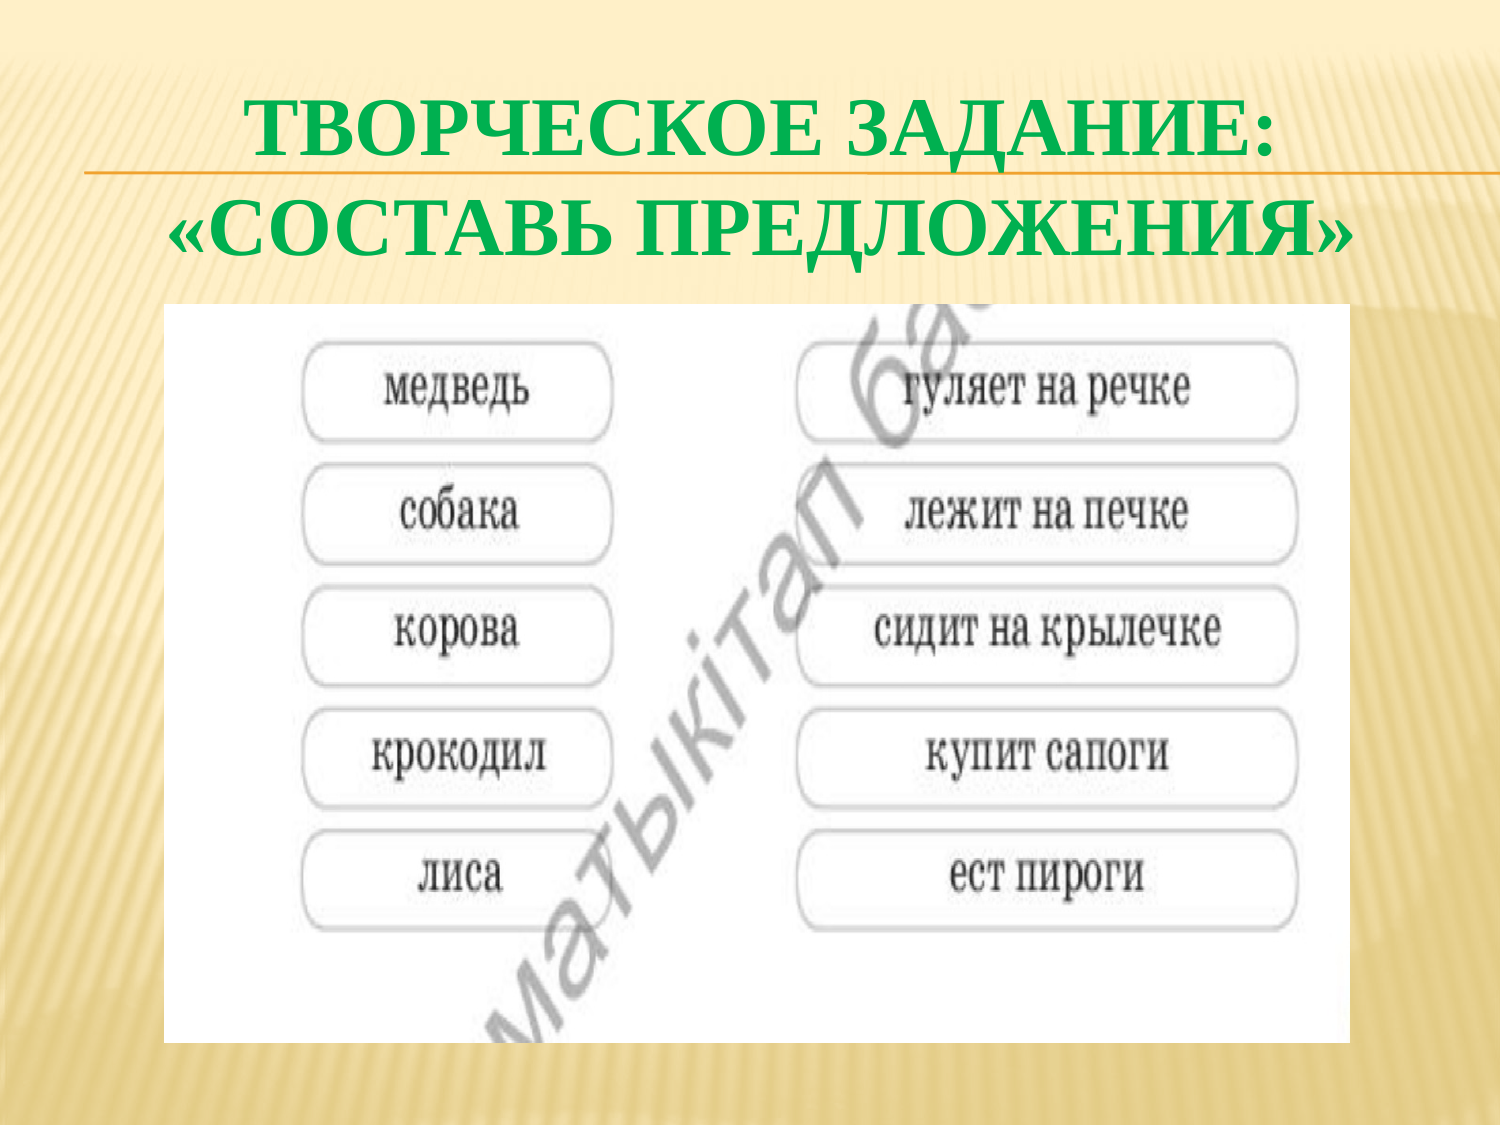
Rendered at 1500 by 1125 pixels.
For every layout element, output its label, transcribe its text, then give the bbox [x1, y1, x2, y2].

picture [163, 304, 1350, 1044]
title Творческое задание: «Составь предложения» [49, 75, 1475, 270]
